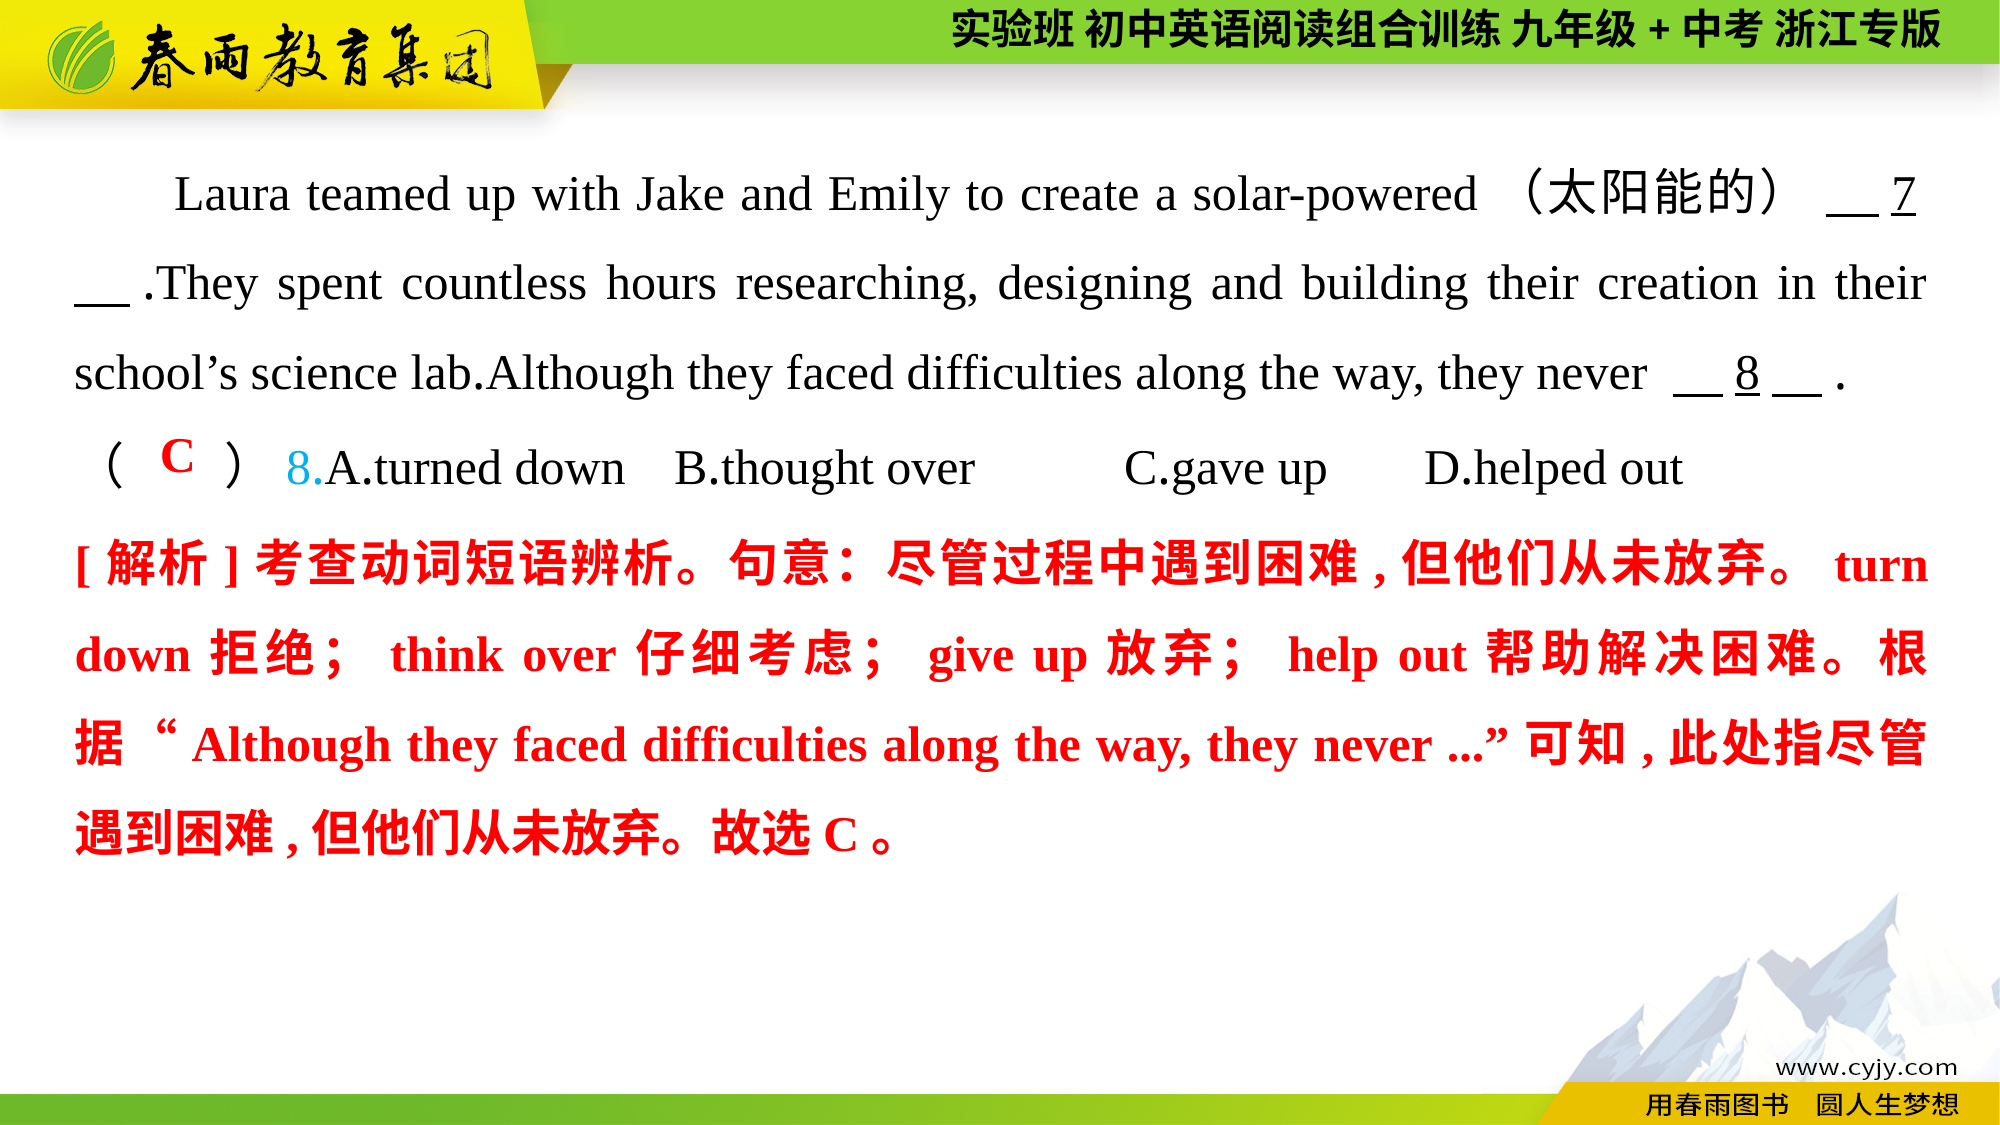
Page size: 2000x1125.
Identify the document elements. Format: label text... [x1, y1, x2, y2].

text_box [解析]考查动词短语辨析。句意：尽管过程中遇到困难,但他们从未放弃。turn down拒绝；think over仔细考虑；give up放弃；help out帮助解决困难。根据“Although they faced difficulties along the way, they never ...”可知,此处指尽管遇到困难,但他们从未放弃。故选C。 [59, 493, 1944, 869]
picture [0, 0, 2000, 1125]
text_box （ ）8.A.turned down B.thought over C.gave up D.helped out [59, 397, 1944, 493]
text_box C [144, 415, 211, 491]
list Laura teamed up with Jake and Emily to create a solar-powered（太阳能的） 7 .They spent countless hours researching, designing and building their creation in their school’s science lab.Although they faced difficulties along the way, they never 8 . [59, 122, 1944, 397]
